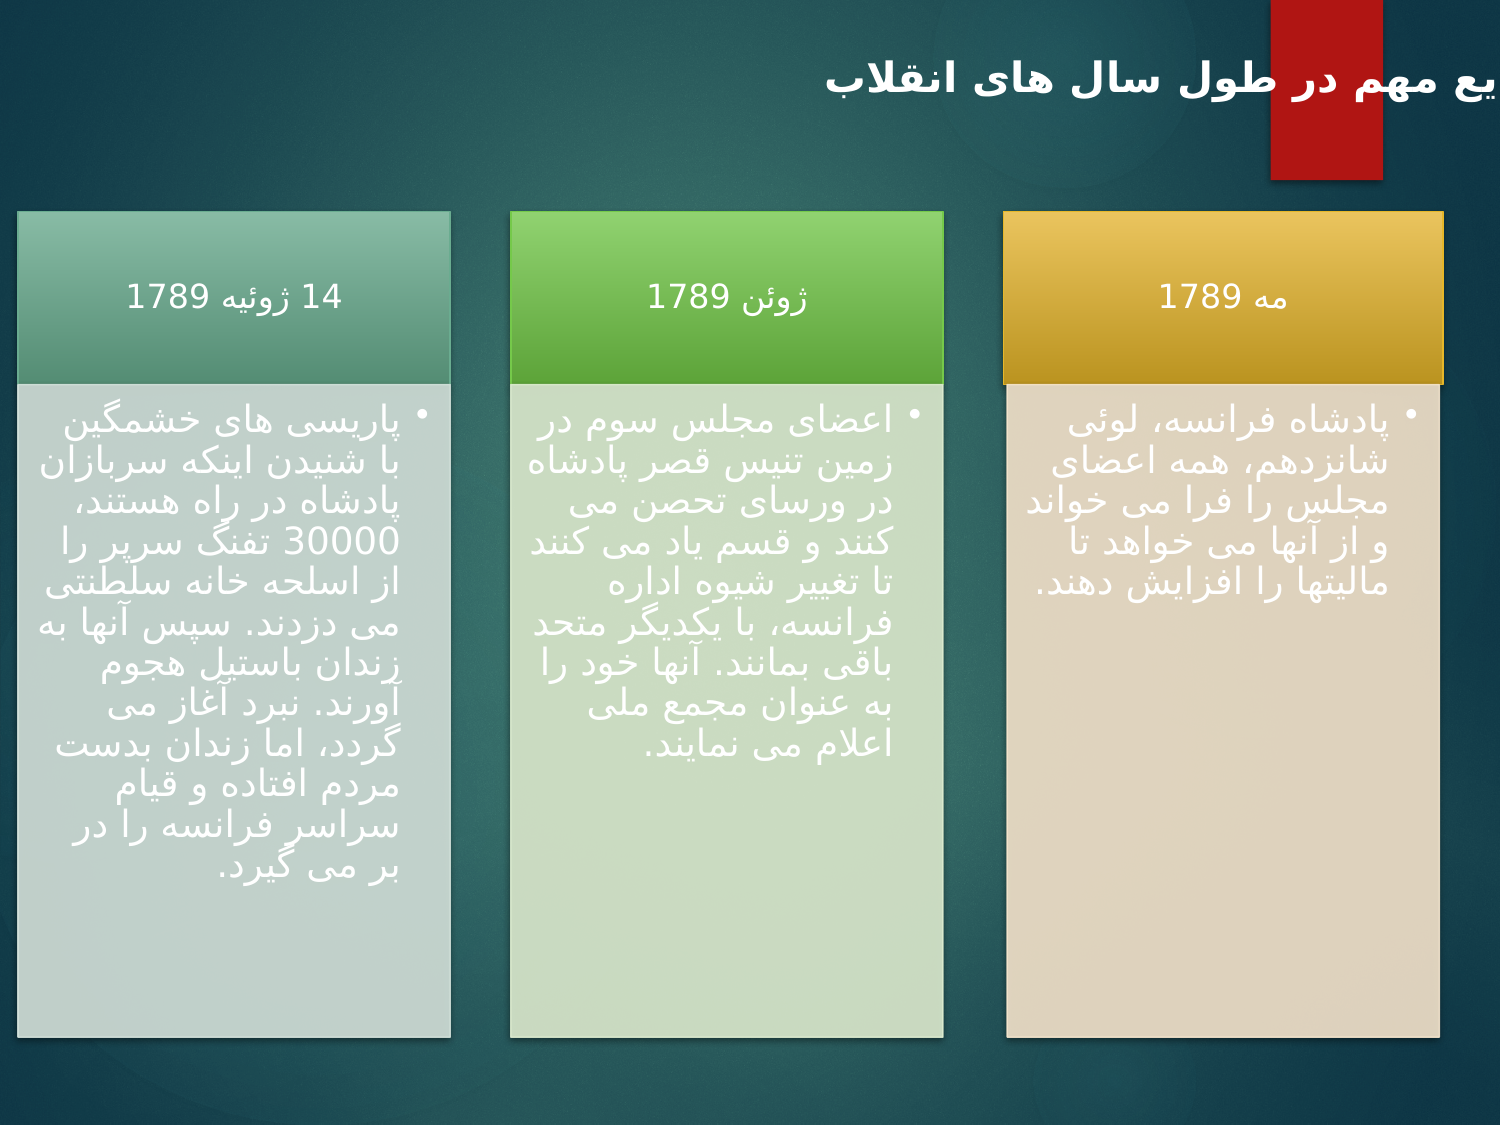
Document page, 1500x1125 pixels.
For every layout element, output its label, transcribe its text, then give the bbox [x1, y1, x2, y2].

text_box وقایع مهم در طول سال های انقلاب [809, 40, 1500, 109]
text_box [17, 188, 1444, 1061]
